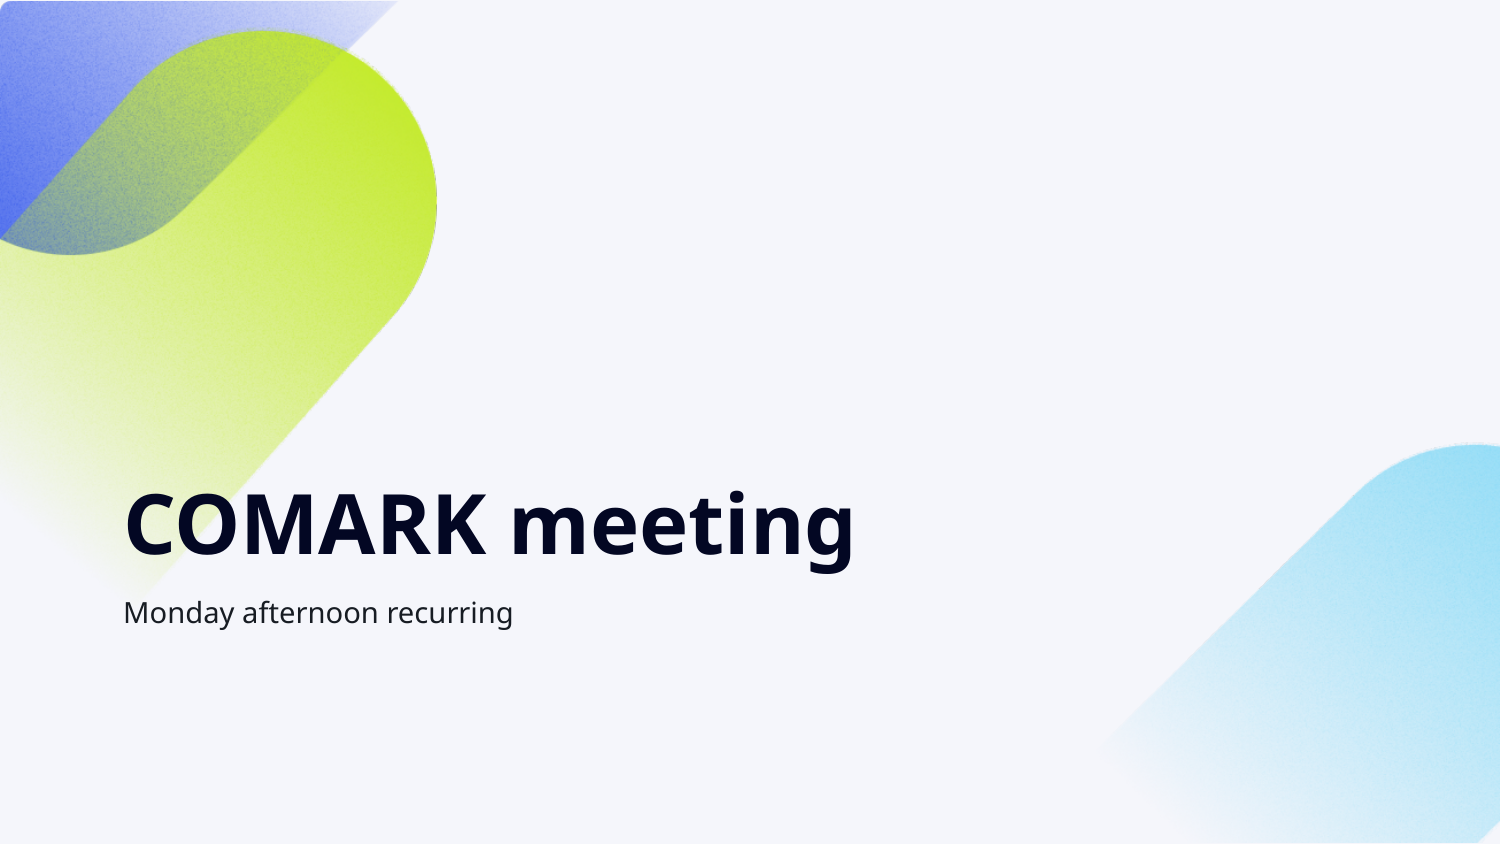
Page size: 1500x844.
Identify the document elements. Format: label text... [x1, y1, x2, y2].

text_box COMARK meeting [108, 265, 934, 579]
text_box Monday afternoon recurring [108, 579, 808, 661]
picture [0, 1, 1500, 843]
